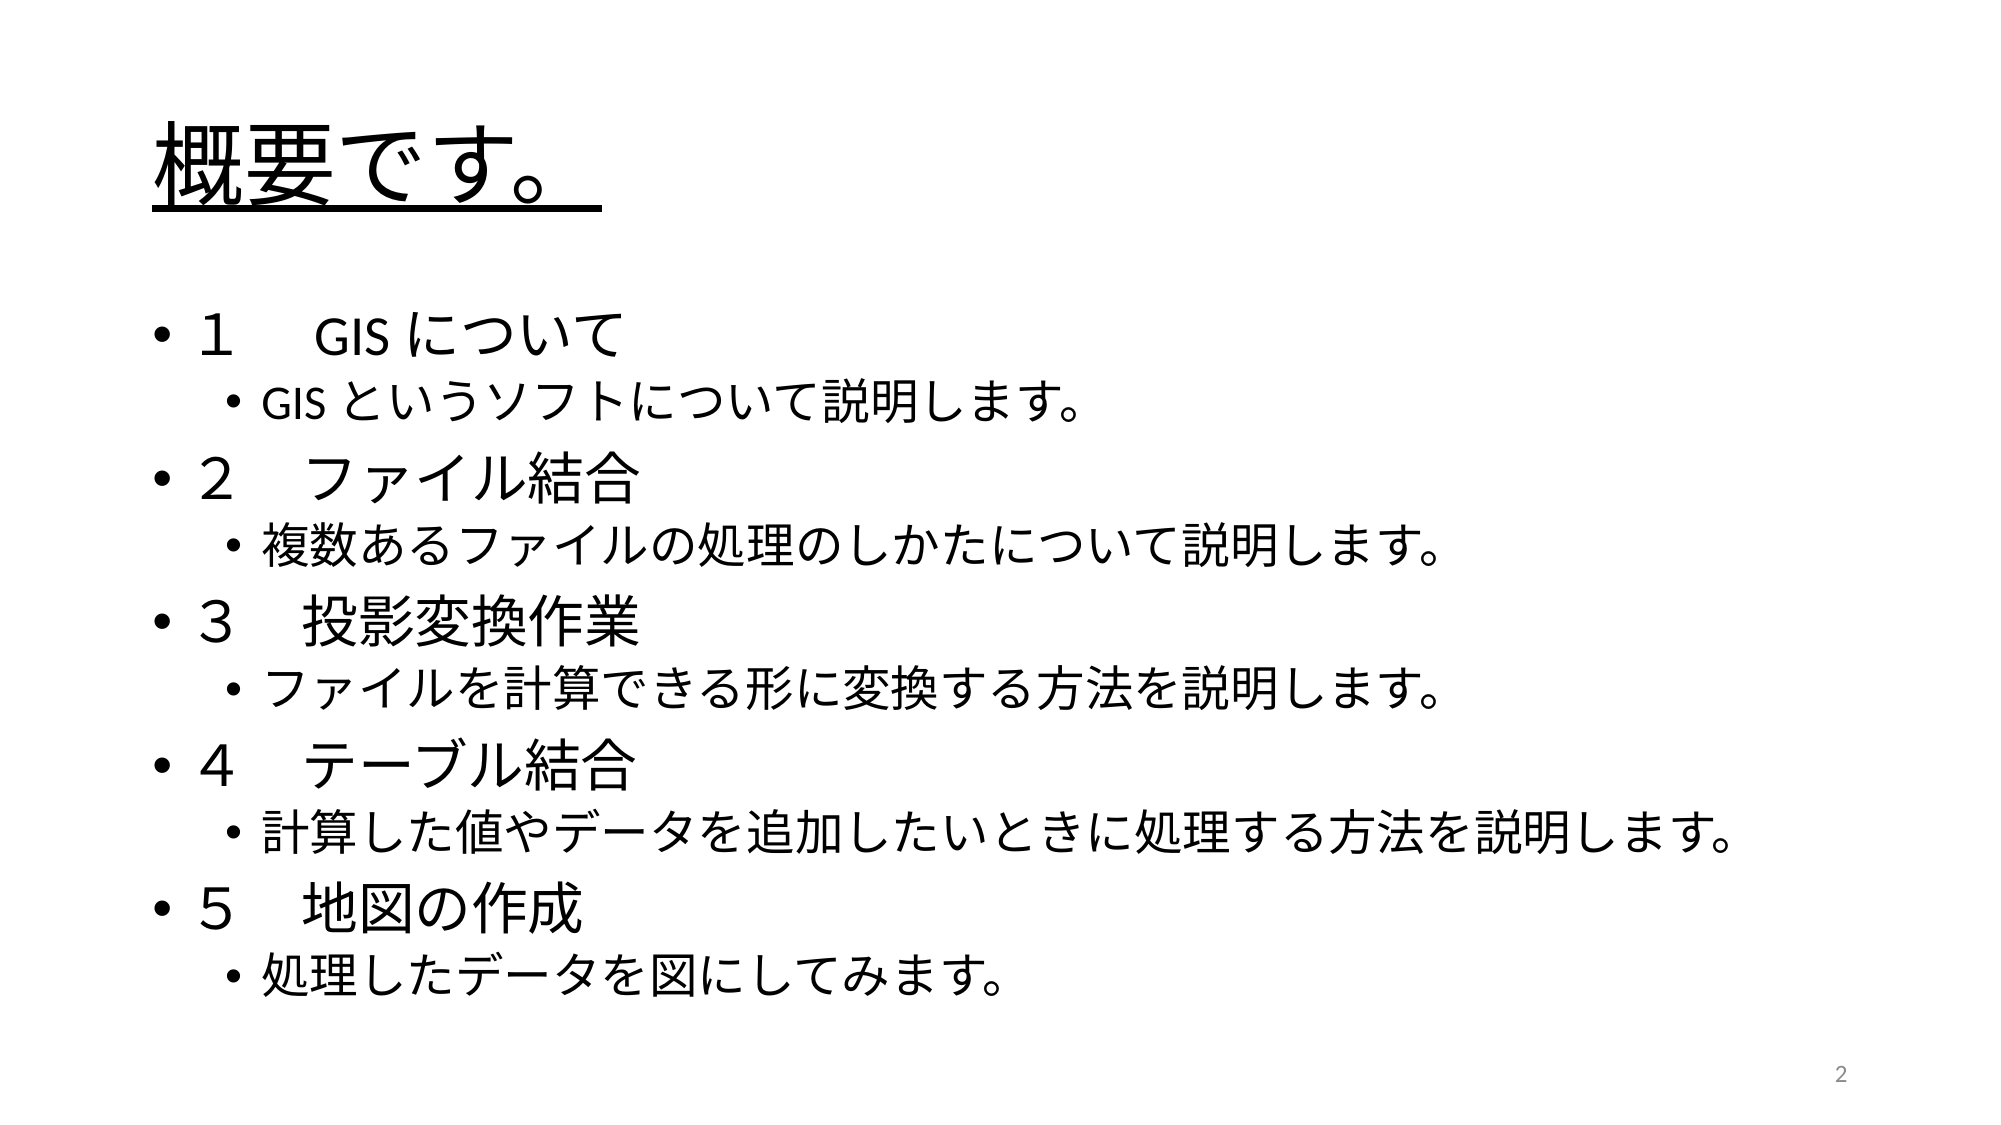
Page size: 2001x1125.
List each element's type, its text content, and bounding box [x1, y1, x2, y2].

title 概要です。 [137, 59, 1863, 278]
list １ GISについて GISというソフトについて説明します。 ２ ファイル結合 複数あるファイルの処理のしかたについて説明します。 ３ 投影変換作業 ファイルを計算できる形に変換する方法を説明します。 ４ テーブル結合 計算した値やデータを追加したいときに処理する方法を説明します。 ５ 地図の作成 処理したデータを図にしてみます。 [137, 299, 1863, 1014]
slide_number 2 [1412, 1042, 1863, 1103]
